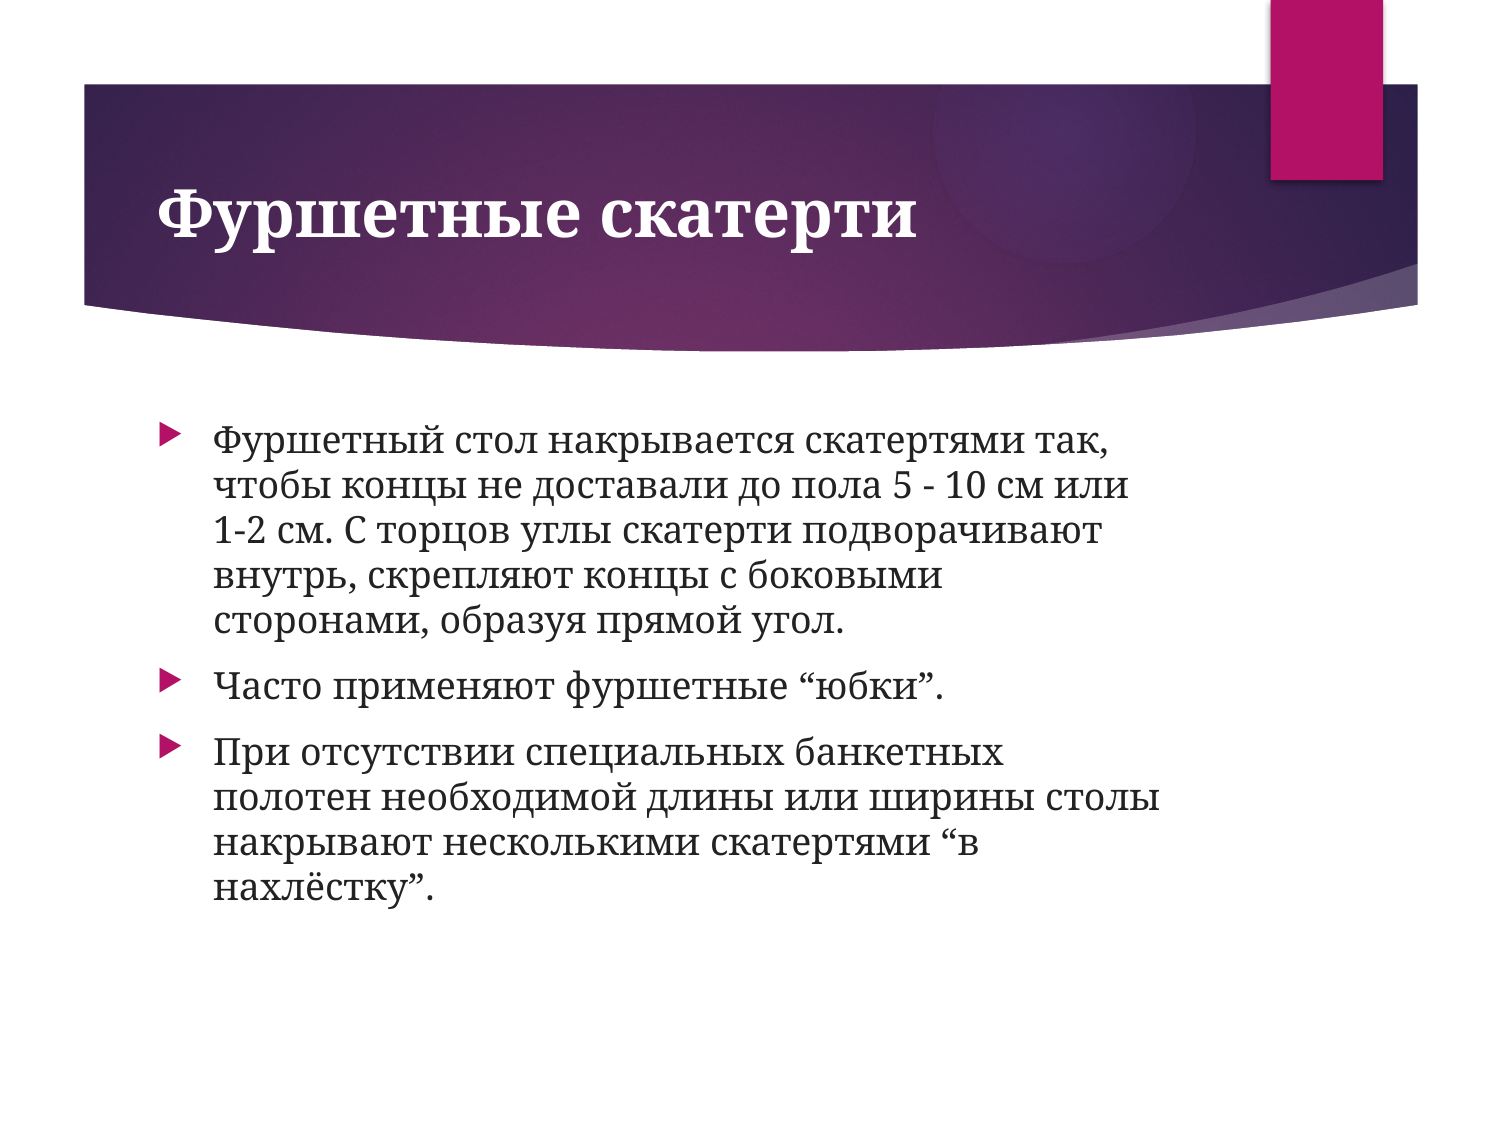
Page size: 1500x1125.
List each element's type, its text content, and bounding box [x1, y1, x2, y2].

list Фуршетный стол накрывается скатертями так, чтобы концы не доставали до пола 5 - 10 см или 1-2 см. С торцов углы скатерти подворачивают внутрь, скрепляют концы с боковыми сторонами, образуя прямой угол. Часто применяют фуршетные “юбки”. При отсутствии специальных банкетных полотен необходимой длины или ширины столы накрывают несколькими скатертями “в нахлёстку”. [141, 408, 1183, 988]
title Фуршетные скатерти [142, 152, 1183, 269]
